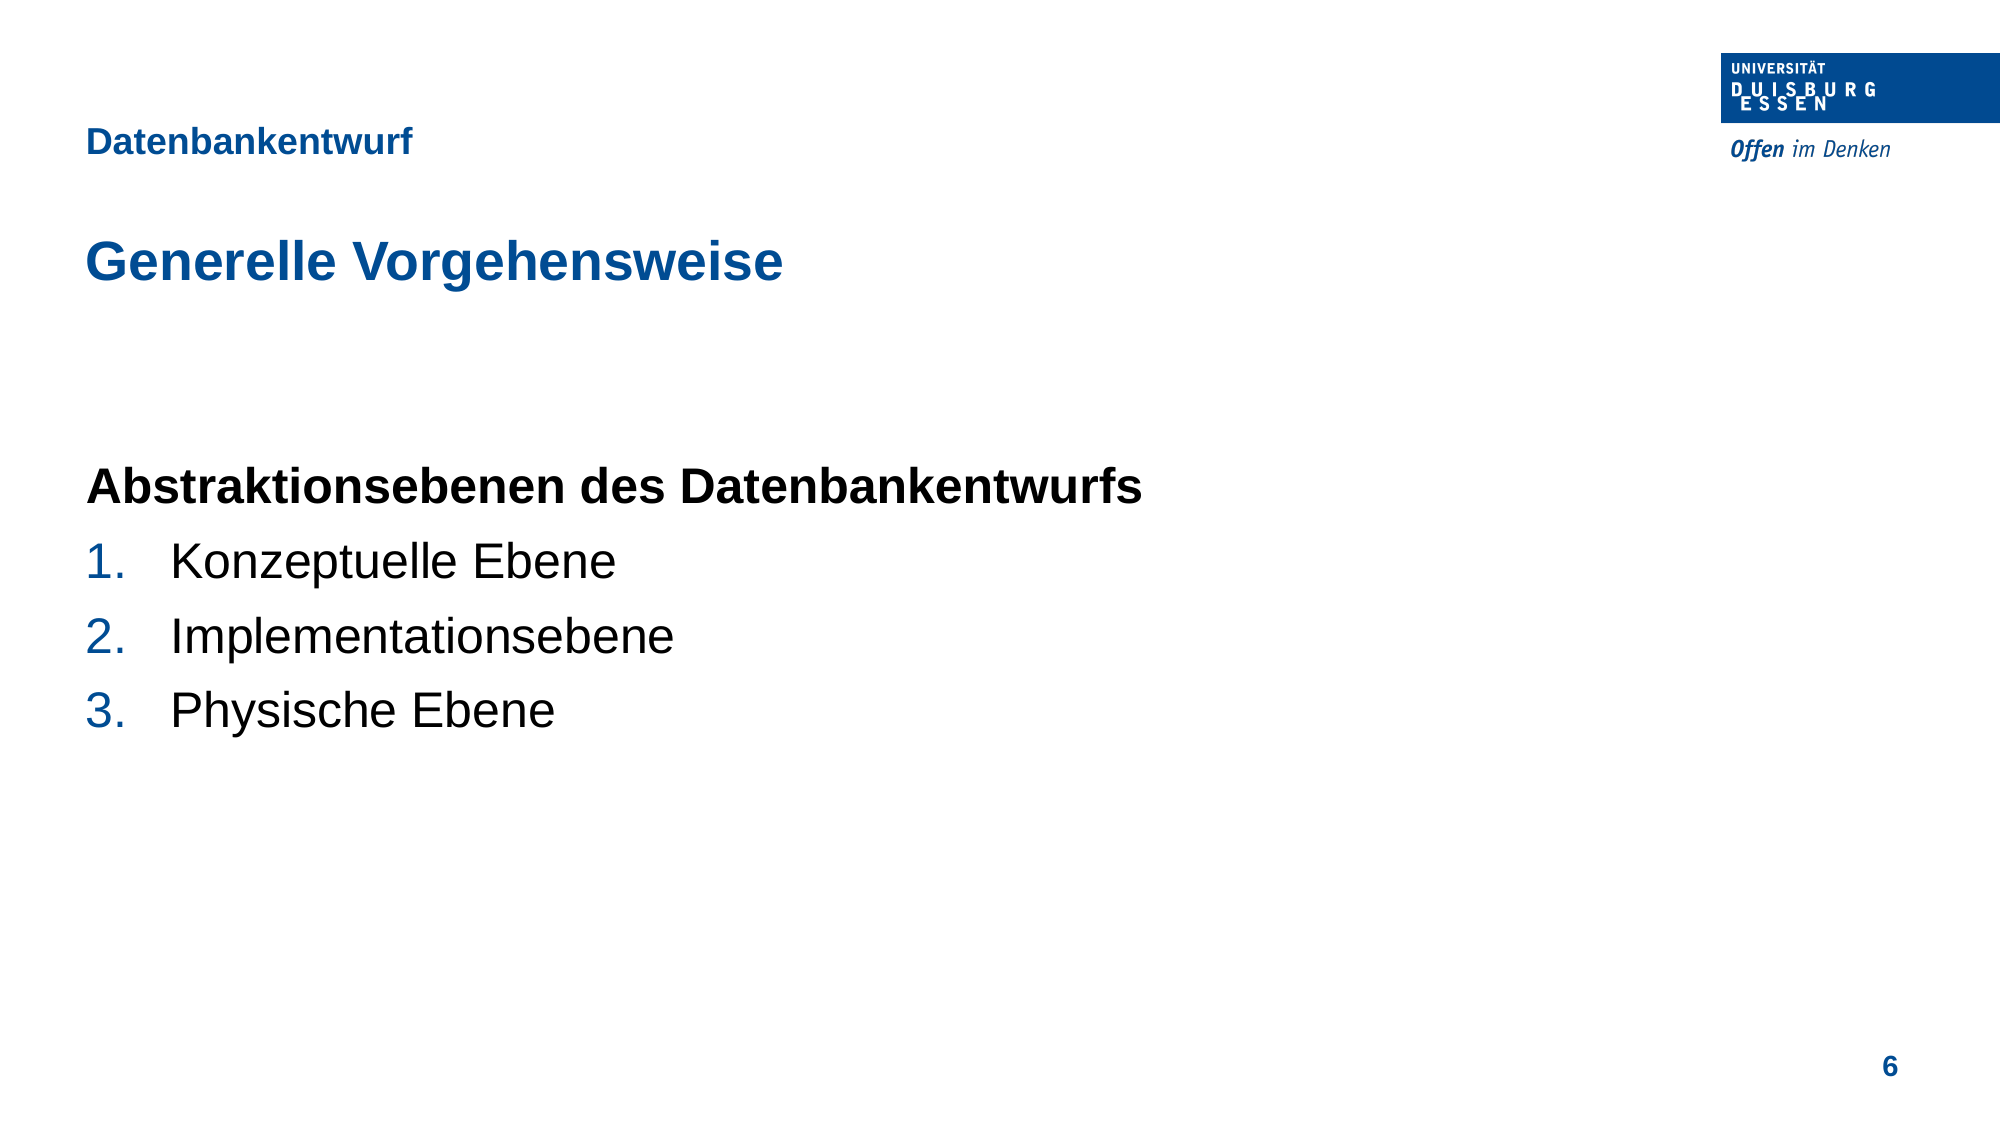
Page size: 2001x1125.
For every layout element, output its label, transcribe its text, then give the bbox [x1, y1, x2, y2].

list Abstraktionsebenen des Datenbankentwurfs Konzeptuelle Ebene Implementationsebene Physische Ebene [85, 452, 1915, 982]
picture [1721, 53, 2000, 162]
list Generelle Vorgehensweise [85, 225, 1696, 301]
list Datenbankentwurf [85, 121, 1696, 163]
slide_number 6 [1677, 1039, 1914, 1081]
